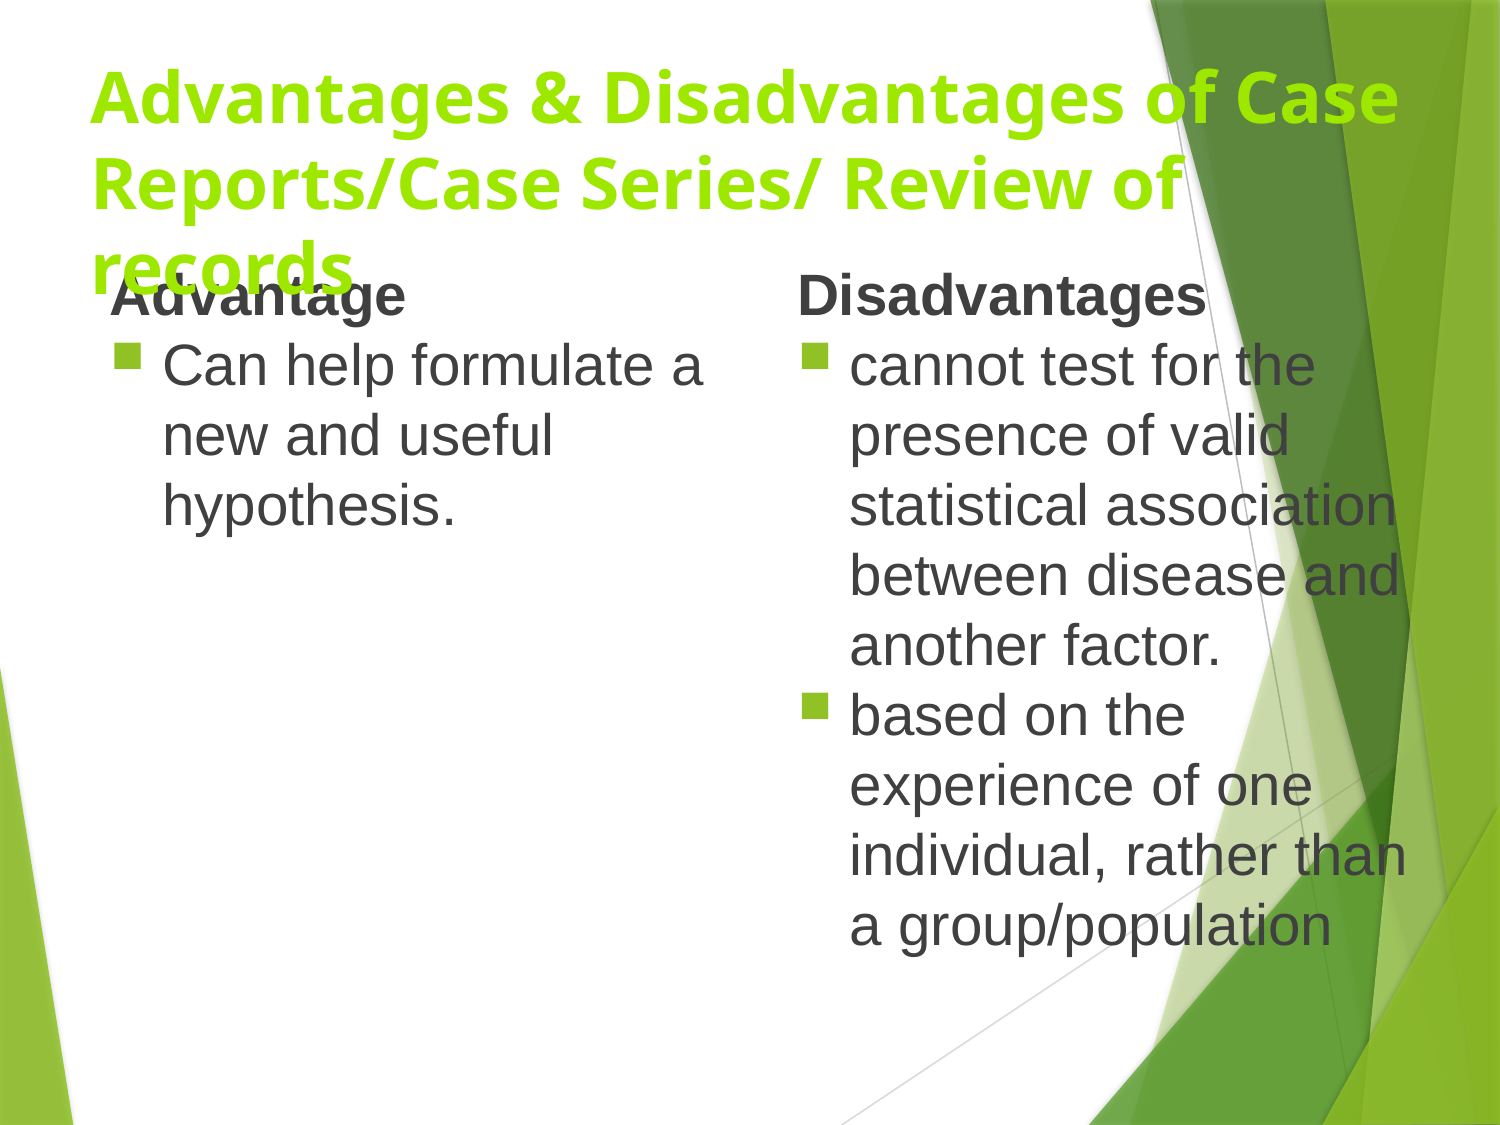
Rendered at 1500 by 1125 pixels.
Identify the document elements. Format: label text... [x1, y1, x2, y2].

title Advantages & Disadvantages of Case Reports/Case Series/ Review of records [75, 45, 1425, 317]
list Advantage Can help formulate a new and useful hypothesis. [75, 317, 738, 1005]
list Disadvantages cannot test for the presence of valid statistical association between disease and another factor. based on the experience of one individual, rather than a group/population [762, 317, 1425, 1005]
